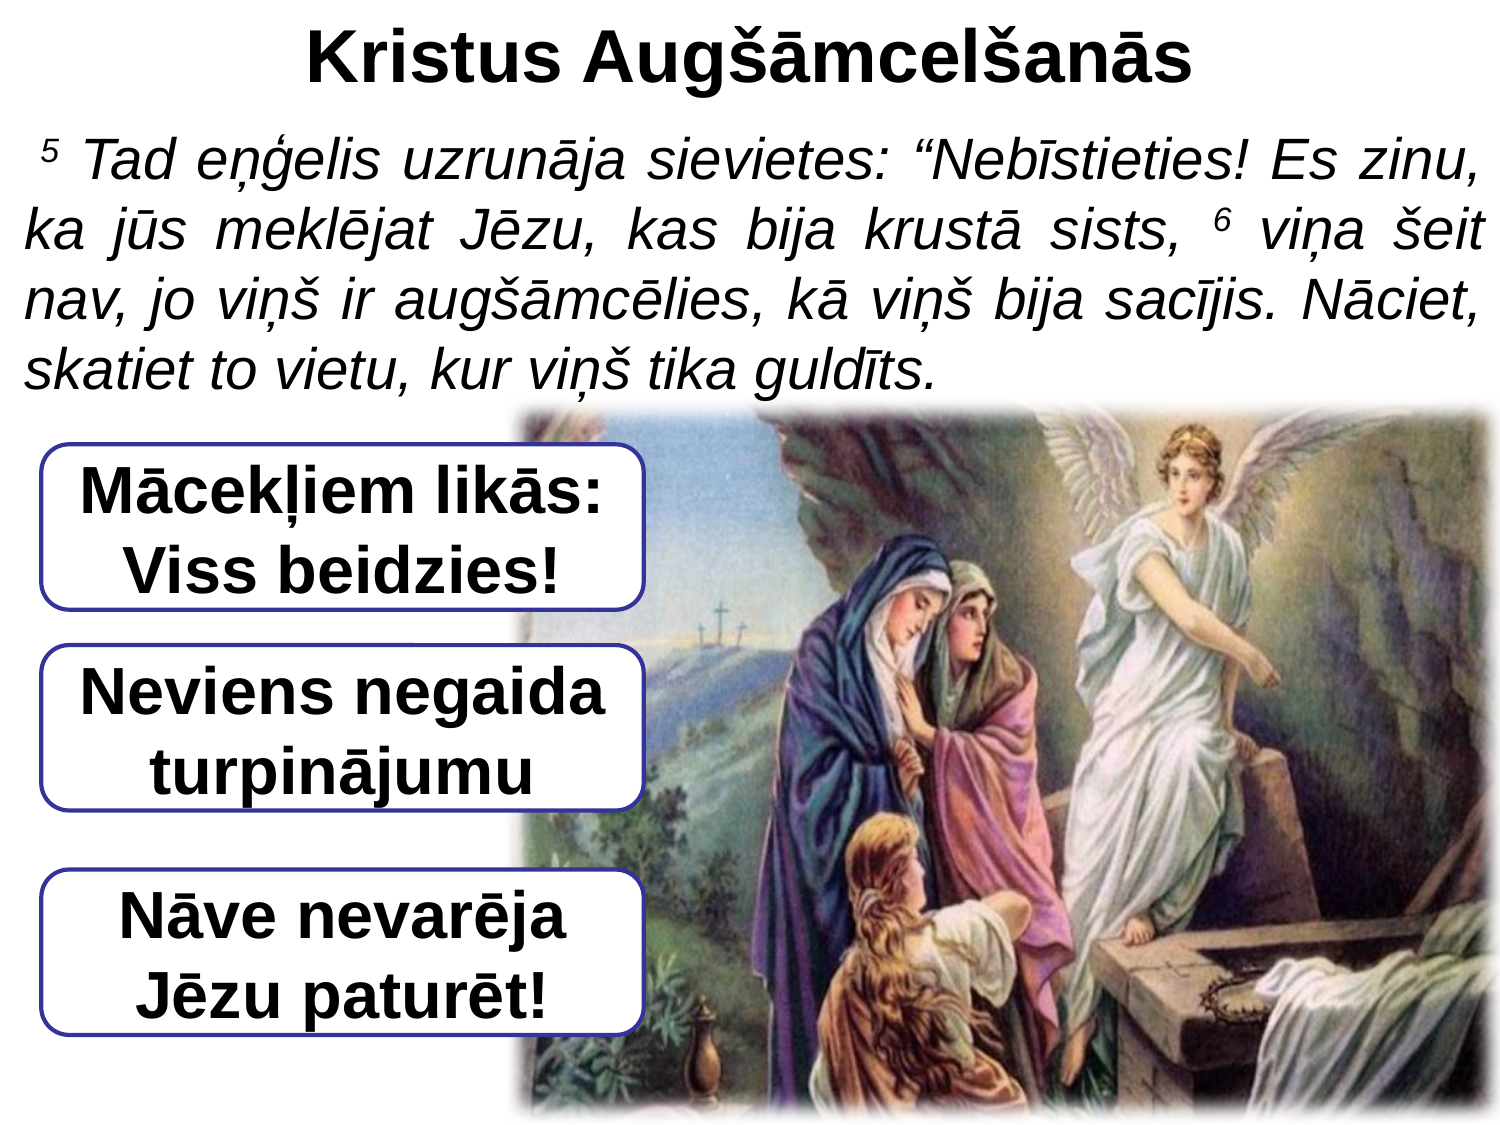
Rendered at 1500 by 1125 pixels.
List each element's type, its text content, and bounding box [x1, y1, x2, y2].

text_box Neviens negaida turpinājumu [39, 642, 500, 813]
text_box Nāve nevarēja Jēzu paturēt! [39, 867, 500, 1038]
picture [505, 396, 1500, 1125]
list 5 Tad eņģelis uzrunāja sievietes: “Nebīstieties! Es zinu, ka jūs meklējat Jēzu, kas bija krustā sists, 6 viņa šeit nav, jo viņš ir augšāmcēlies, kā viņš bija sacījis. Nāciet, skatiet to vietu, kur viņš tika guldīts. [0, 113, 1500, 476]
text_box Mācekļiem likās: Viss beidzies! [39, 442, 500, 612]
text_box Kristus Augšāmcelšanās [0, 0, 1500, 105]
